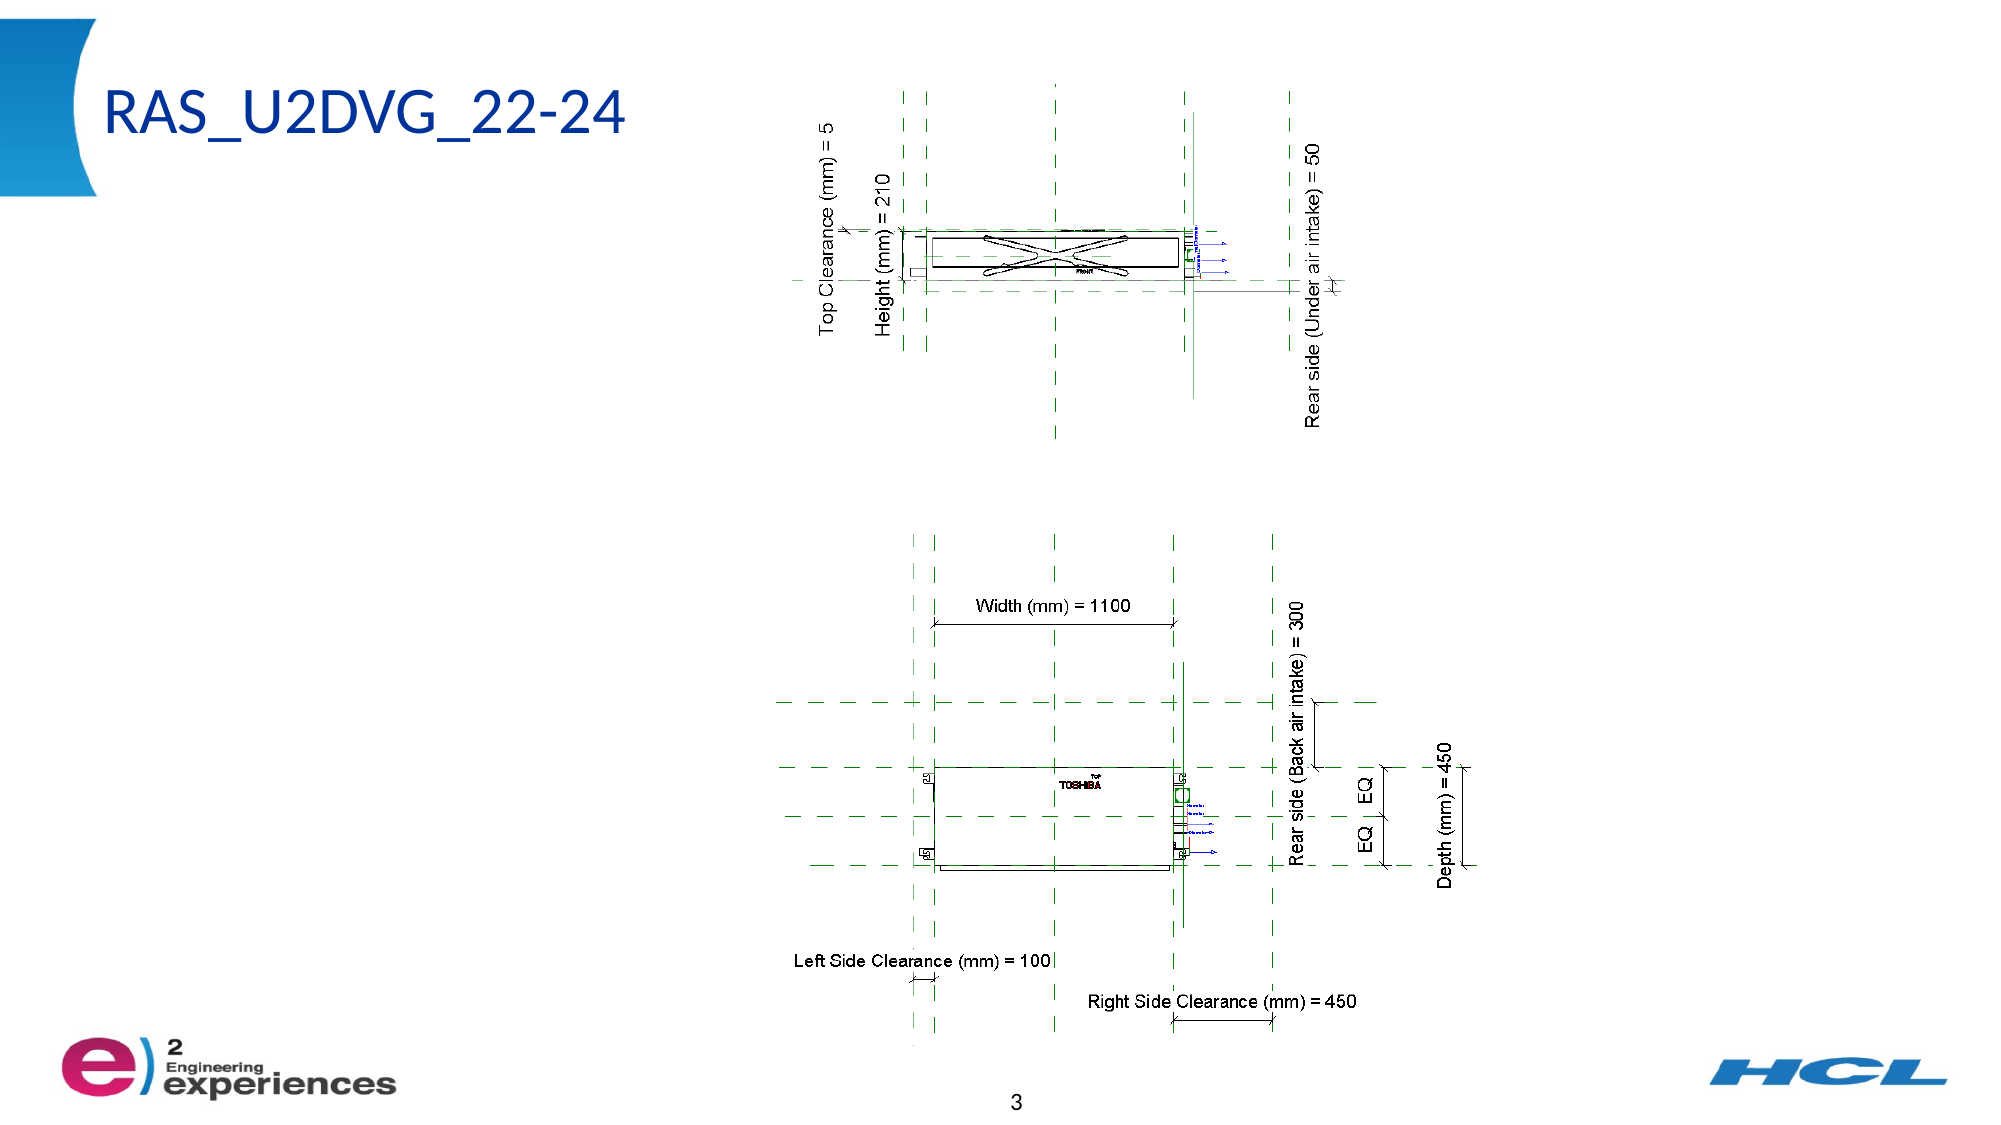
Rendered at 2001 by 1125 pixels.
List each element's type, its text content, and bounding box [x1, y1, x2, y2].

text_box RAS_U2DVG_22-24 [88, 59, 642, 155]
picture [0, 0, 2000, 1125]
